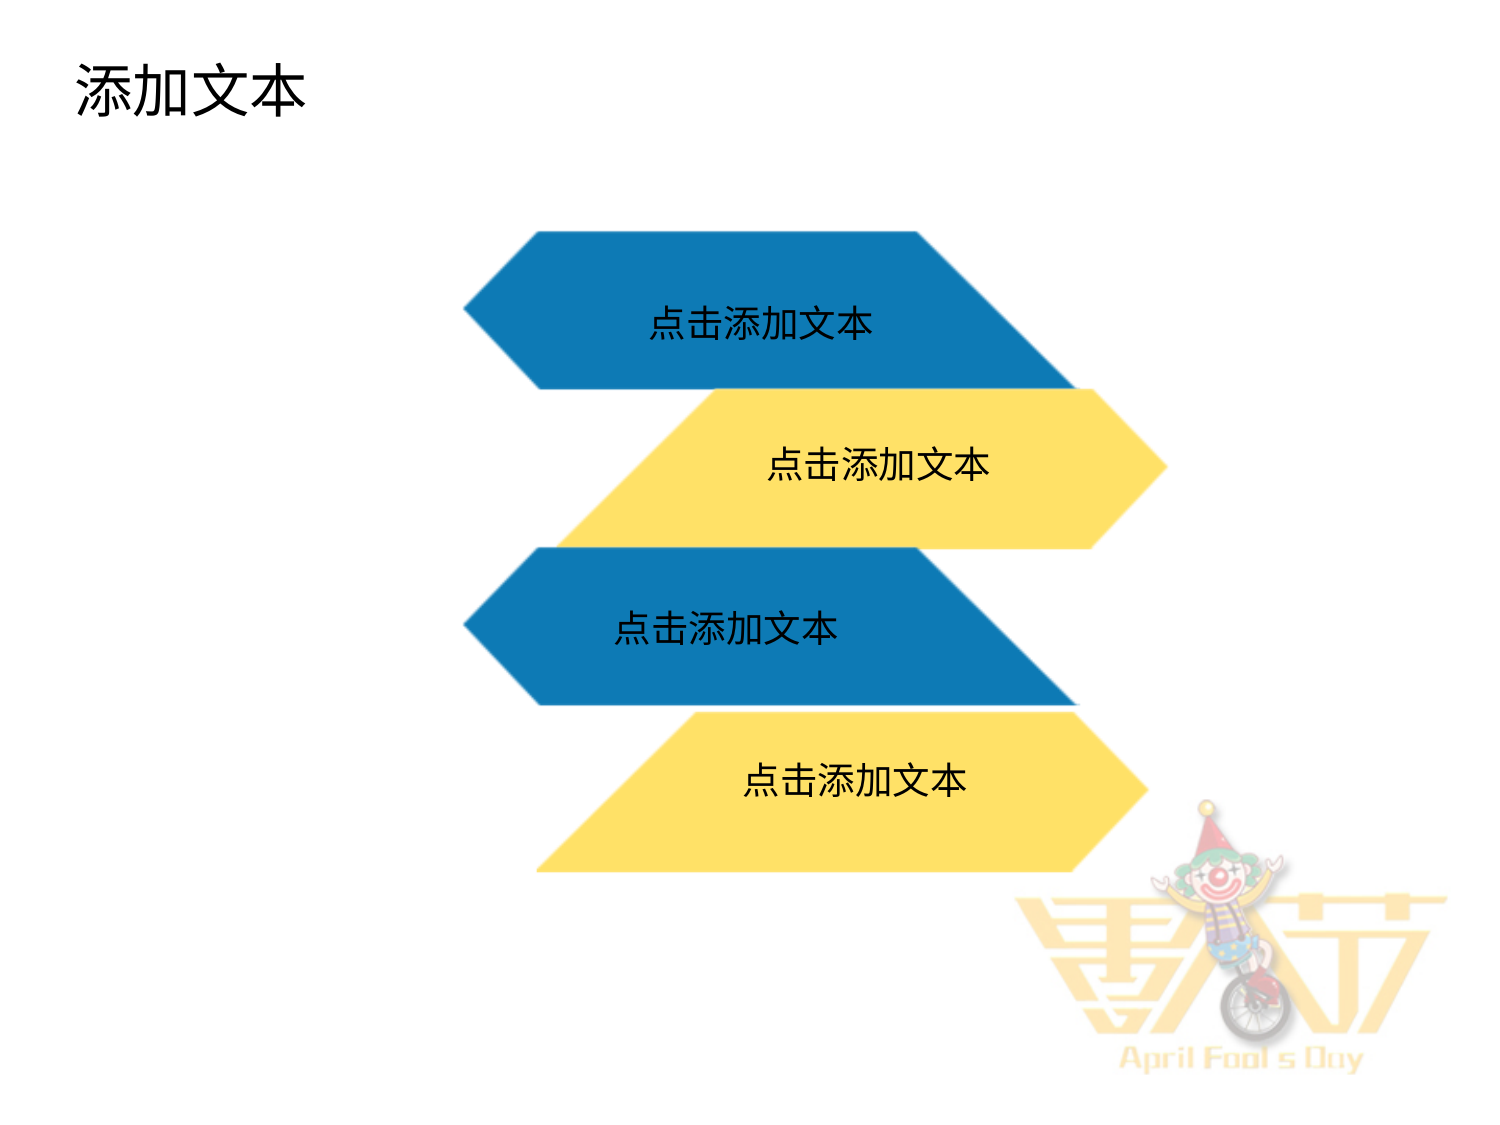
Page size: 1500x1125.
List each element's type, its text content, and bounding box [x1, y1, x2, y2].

text_box 添加文本 [60, 46, 323, 132]
picture [0, 0, 1500, 1125]
